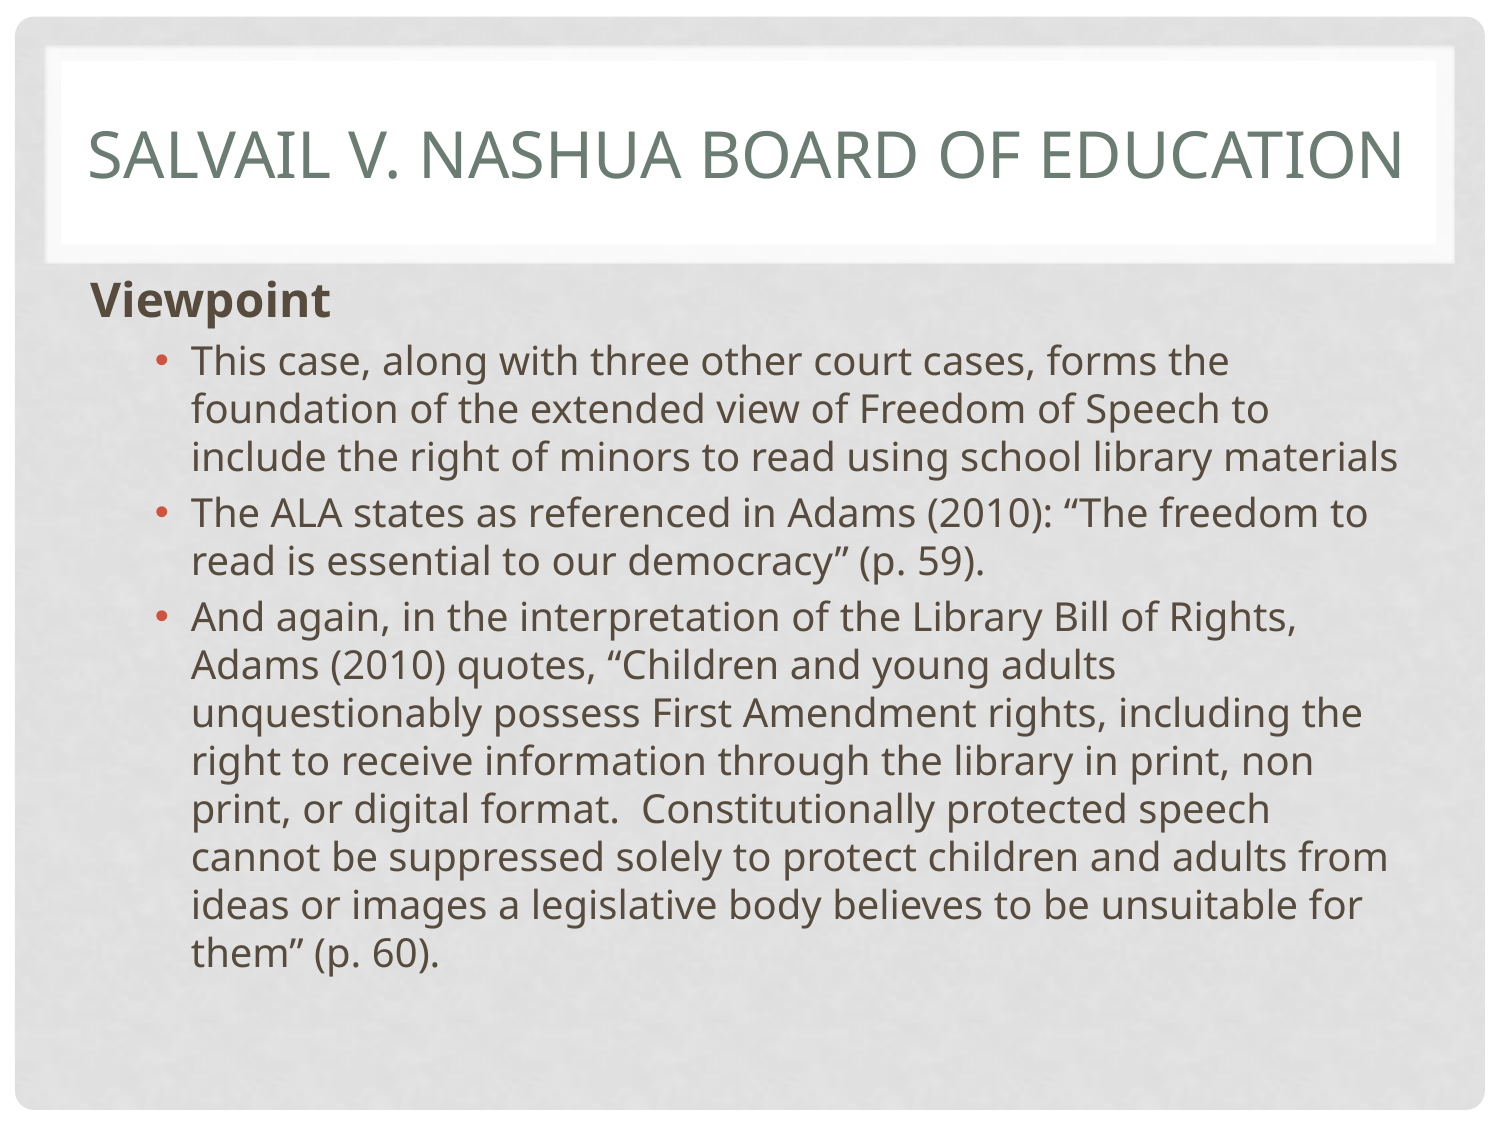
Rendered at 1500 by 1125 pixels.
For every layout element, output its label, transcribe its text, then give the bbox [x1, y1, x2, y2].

title Salvail v. Nashua Board of Education [69, 66, 1425, 238]
list Viewpoint This case, along with three other court cases, forms the foundation of the extended view of Freedom of Speech to include the right of minors to read using school library materials The ALA states as referenced in Adams (2010): “The freedom to read is essential to our democracy” (p. 59). And again, in the interpretation of the Library Bill of Rights, Adams (2010) quotes, “Children and young adults unquestionably possess First Amendment rights, including the right to receive information through the library in print, non print, or digital format. Constitutionally protected speech cannot be suppressed solely to protect children and adults from ideas or images a legislative body believes to be unsuitable for them” (p. 60). [75, 262, 1425, 1013]
